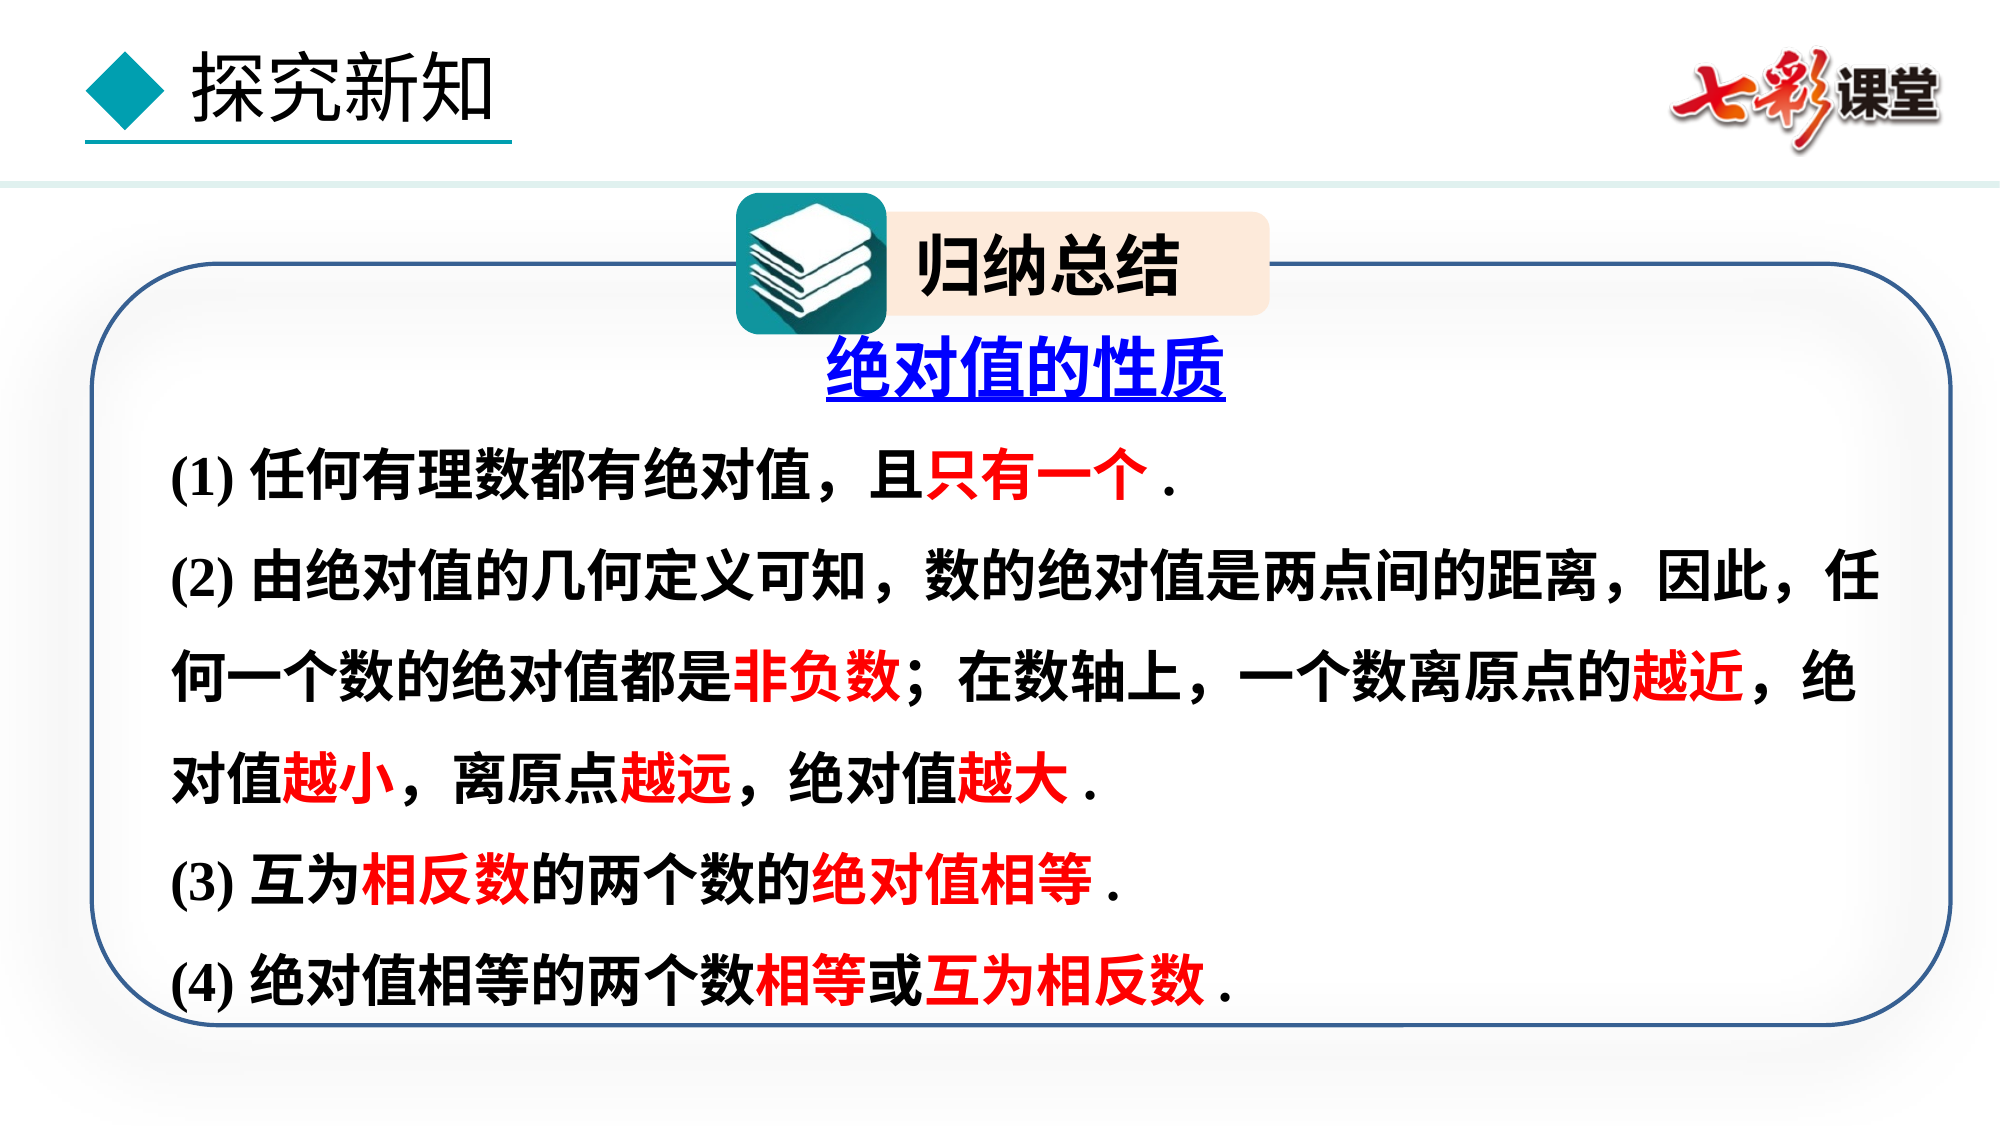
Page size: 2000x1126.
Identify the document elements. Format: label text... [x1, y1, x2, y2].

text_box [735, 192, 1271, 335]
text_box [1275, 261, 1953, 1000]
text_box 绝对值的性质 (1)任何有理数都有绝对值，且只有一个. (2)由绝对值的几何定义可知，数的绝对值是两点间的距离，因此，任何一个数的绝对值都是非负数；在数轴上，一个数离原点的越近，绝对值越小，离原点越远，绝对值越大. (3)互为相反数的两个数的绝对值相等. (4)绝对值相等的两个数相等或互为相反数. [150, 315, 1903, 1023]
text_box [89, 261, 730, 1008]
picture [1666, 42, 1948, 157]
text_box [185, 1023, 1857, 1028]
